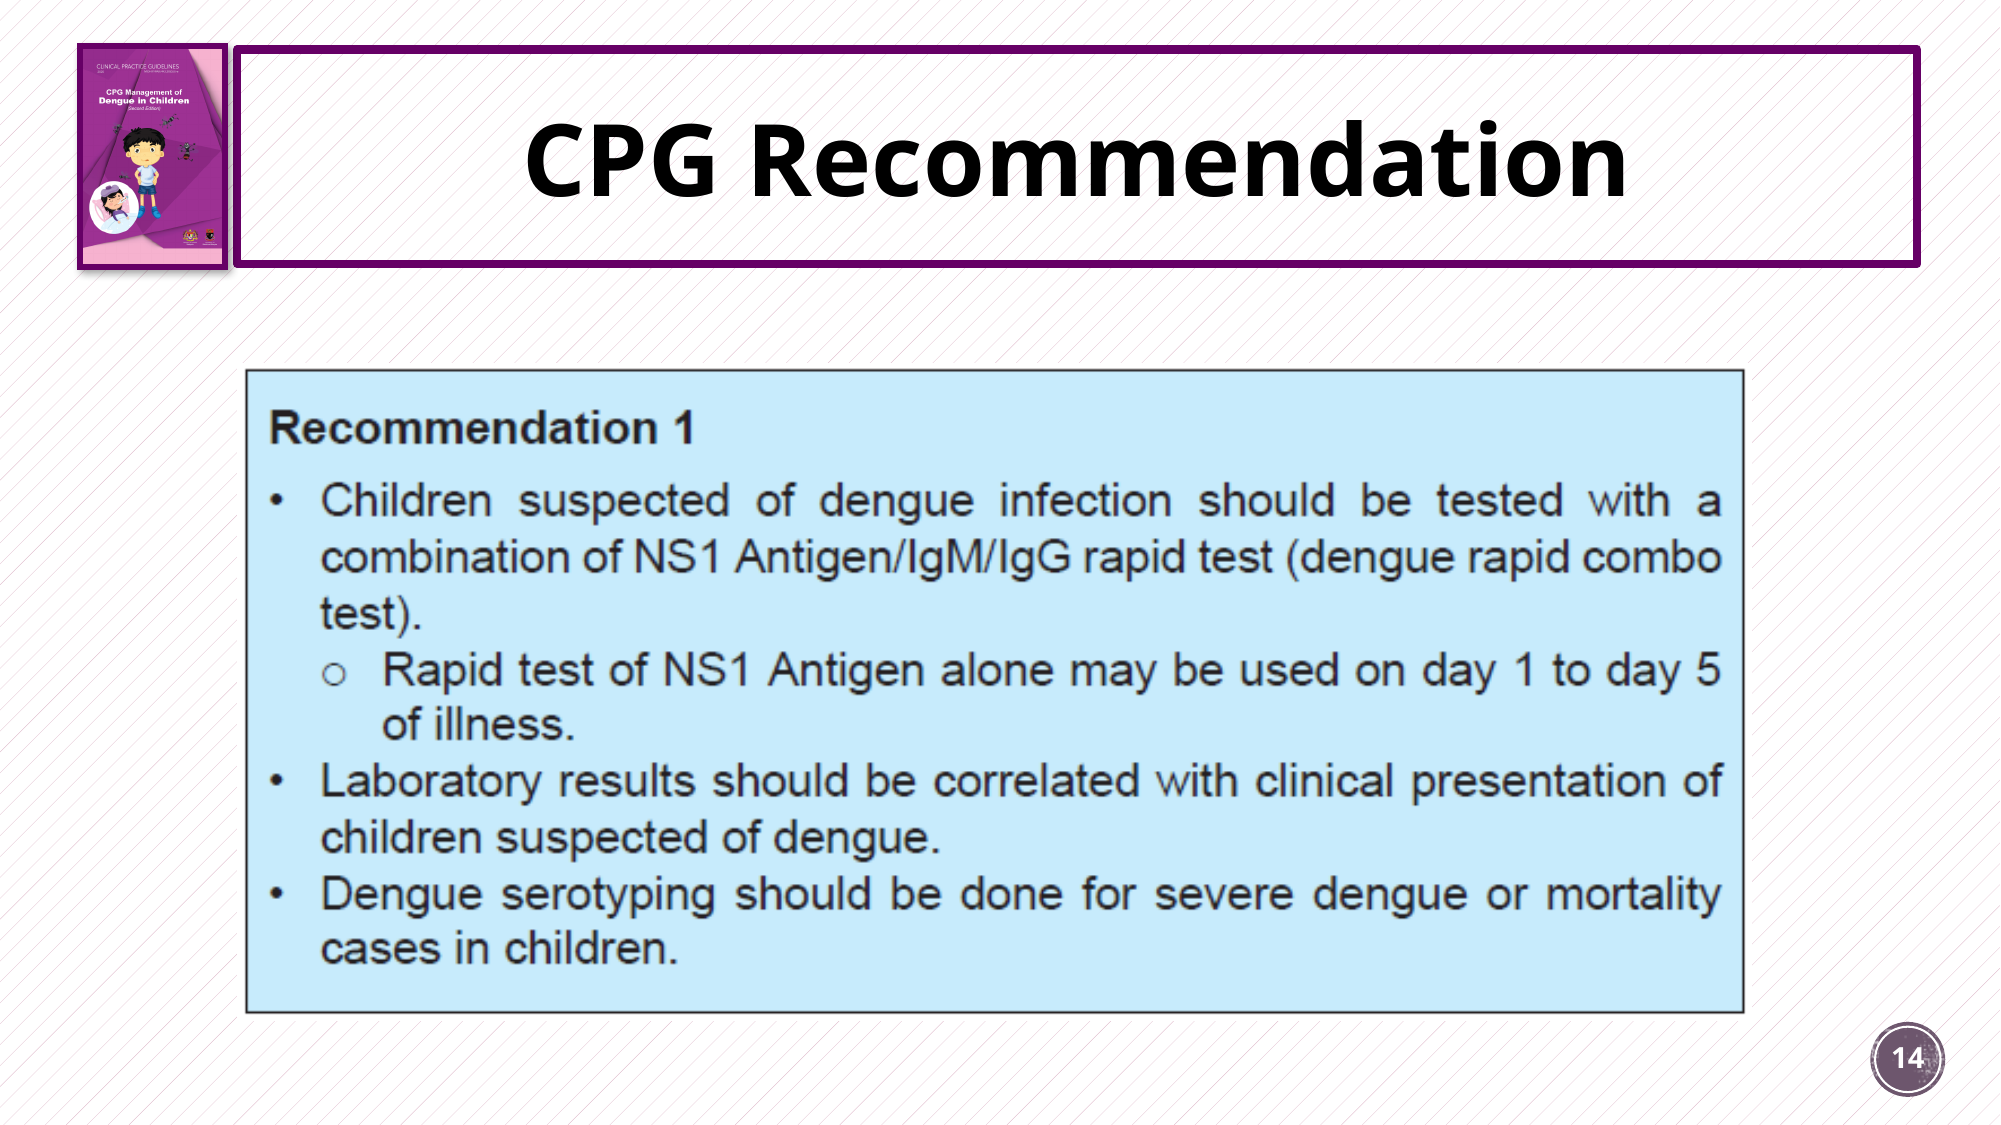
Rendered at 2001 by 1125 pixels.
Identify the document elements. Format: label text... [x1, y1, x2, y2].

picture [237, 363, 1752, 1021]
text_box CPG Recommendation [237, 49, 1918, 264]
slide_number 14 [1855, 1028, 1961, 1089]
picture [83, 49, 222, 264]
